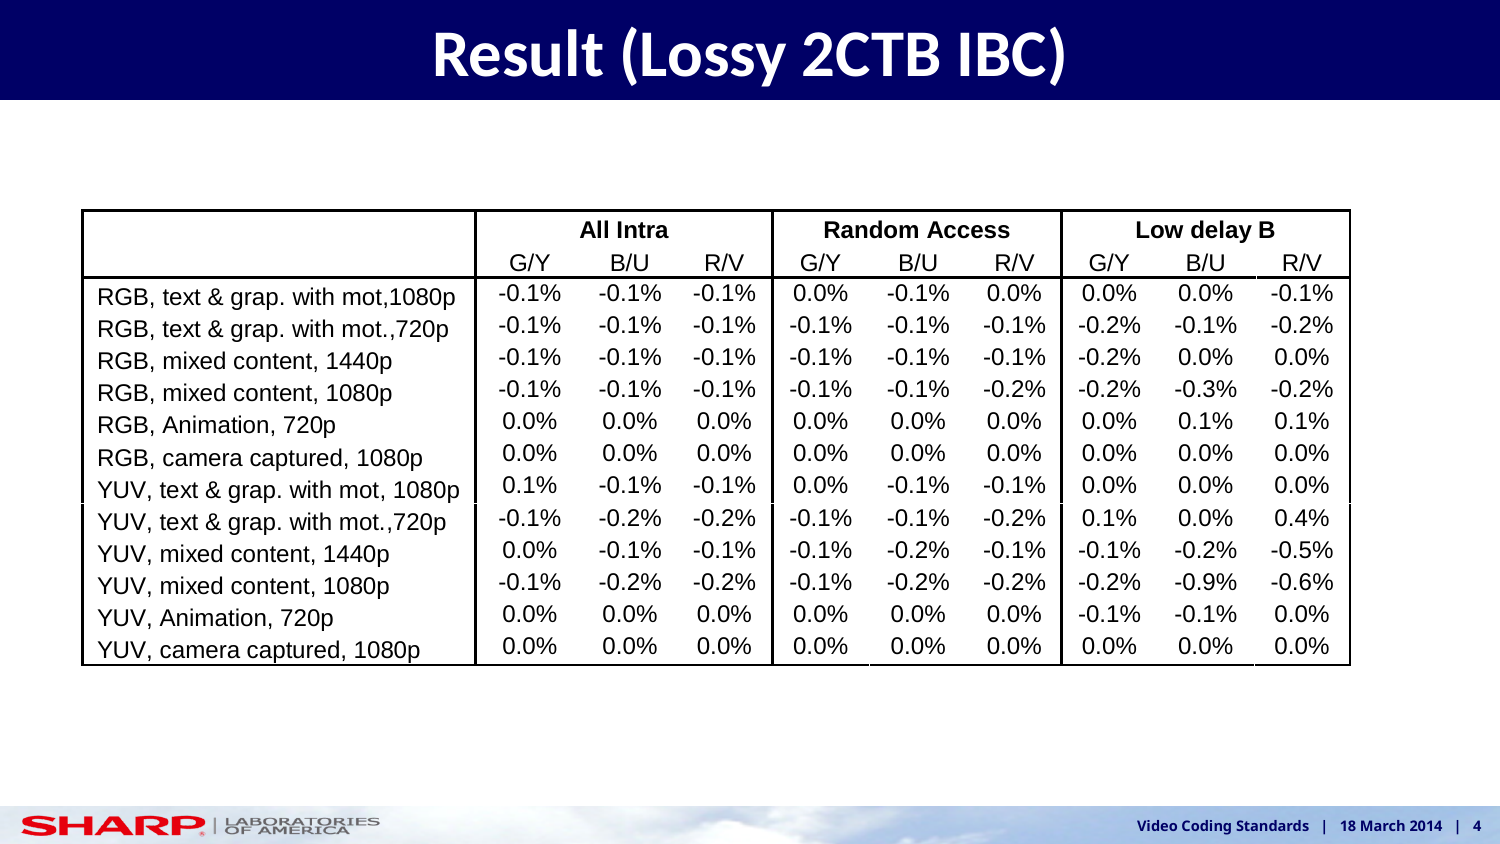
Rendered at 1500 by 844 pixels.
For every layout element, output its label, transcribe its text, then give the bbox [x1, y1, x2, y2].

title Result (Lossy 2CTB IBC) [16, 0, 1484, 101]
picture [0, 806, 1500, 844]
picture [74, 209, 1361, 719]
